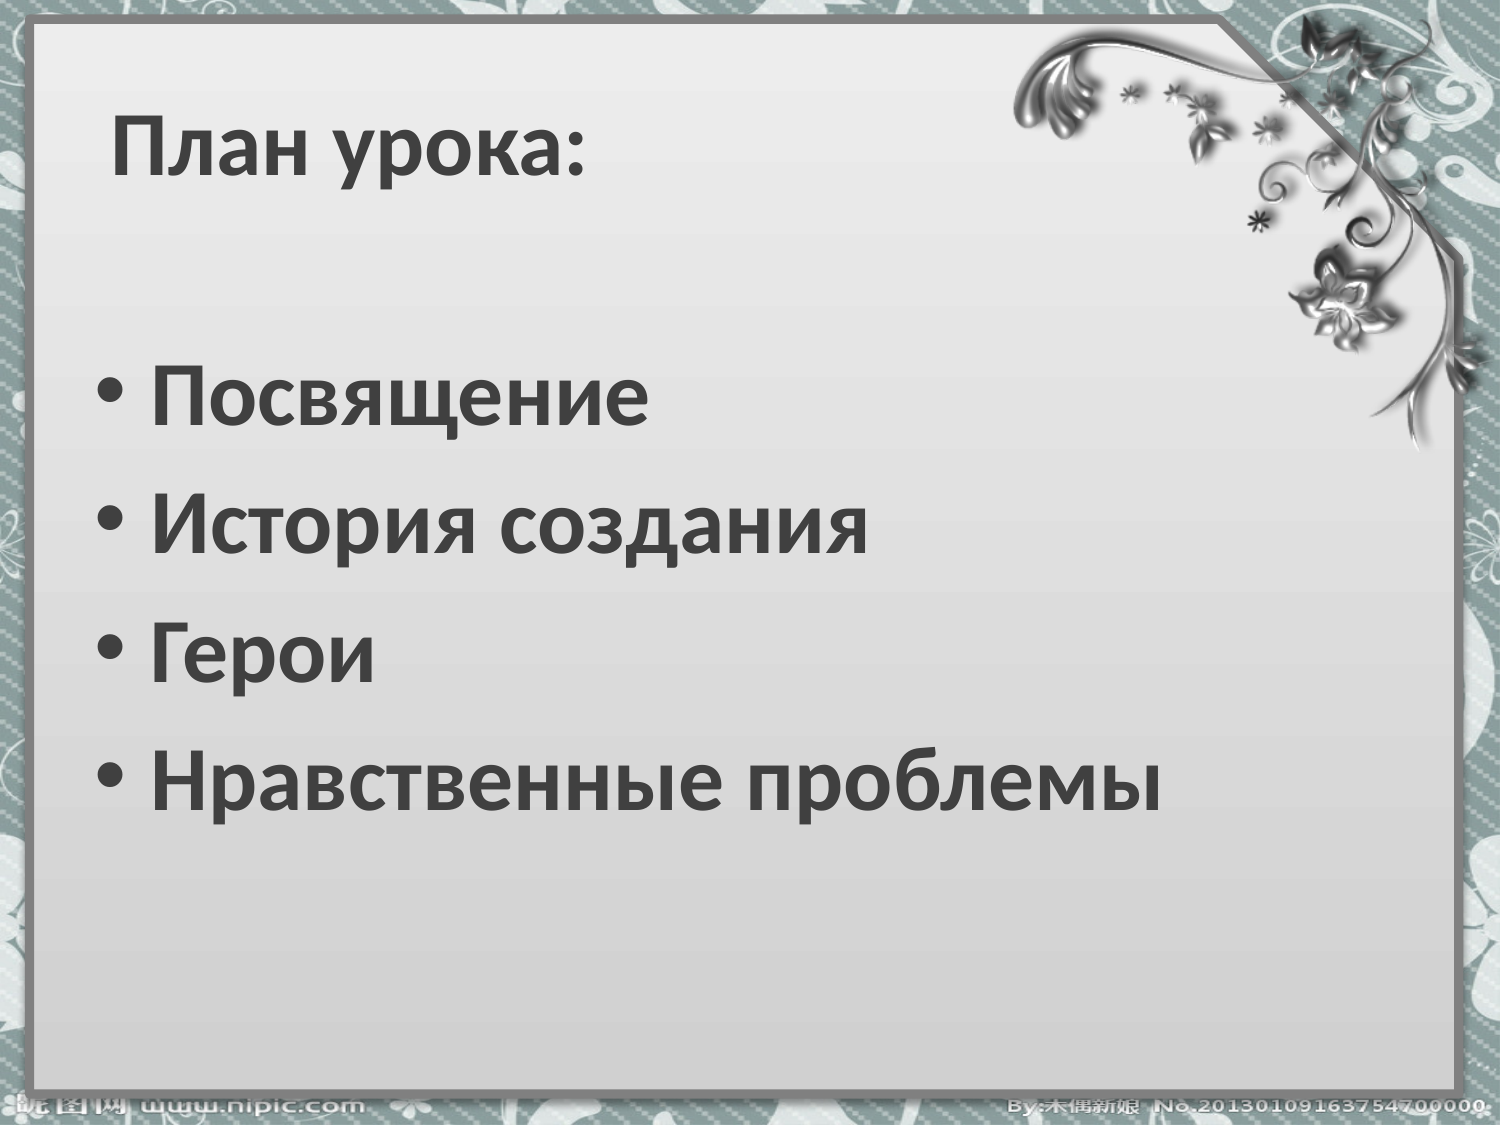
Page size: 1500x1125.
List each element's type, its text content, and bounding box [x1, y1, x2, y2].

picture [0, 0, 1500, 1125]
title План урока: [75, 45, 1425, 233]
list Посвящение История создания Герои Нравственные проблемы [79, 326, 1430, 1069]
